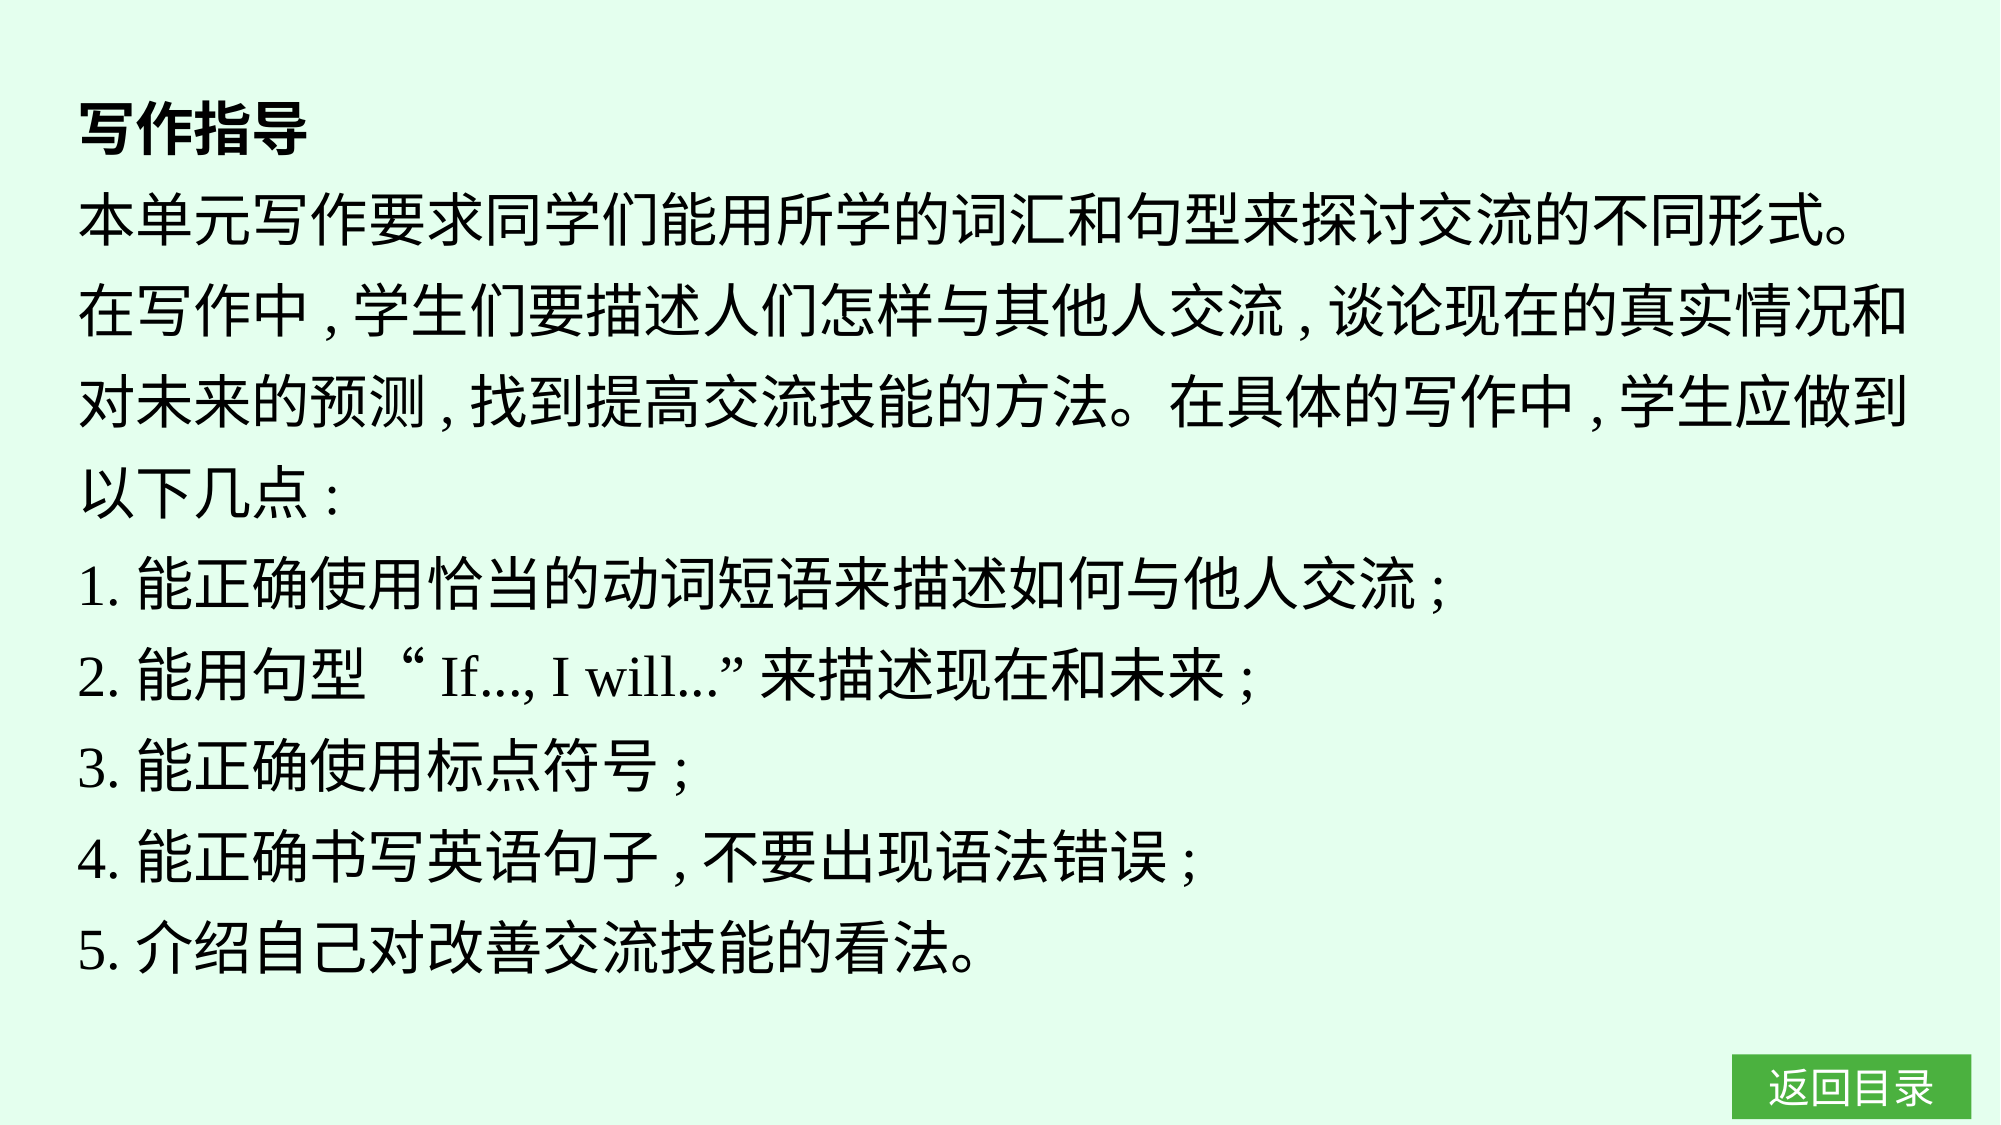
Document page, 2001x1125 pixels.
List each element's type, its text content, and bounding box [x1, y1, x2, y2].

text_box 写作指导 本单元写作要求同学们能用所学的词汇和句型来探讨交流的不同形式。在写作中,学生们要描述人们怎样与其他人交流,谈论现在的真实情况和对未来的预测,找到提高交流技能的方法。在具体的写作中,学生应做到以下几点: 1.能正确使用恰当的动词短语来描述如何与他人交流; 2.能用句型“If..., I will...”来描述现在和未来; 3.能正确使用标点符号; 4.能正确书写英语句子,不要出现语法错误; 5.介绍自己对改善交流技能的看法。 [62, 64, 1938, 989]
